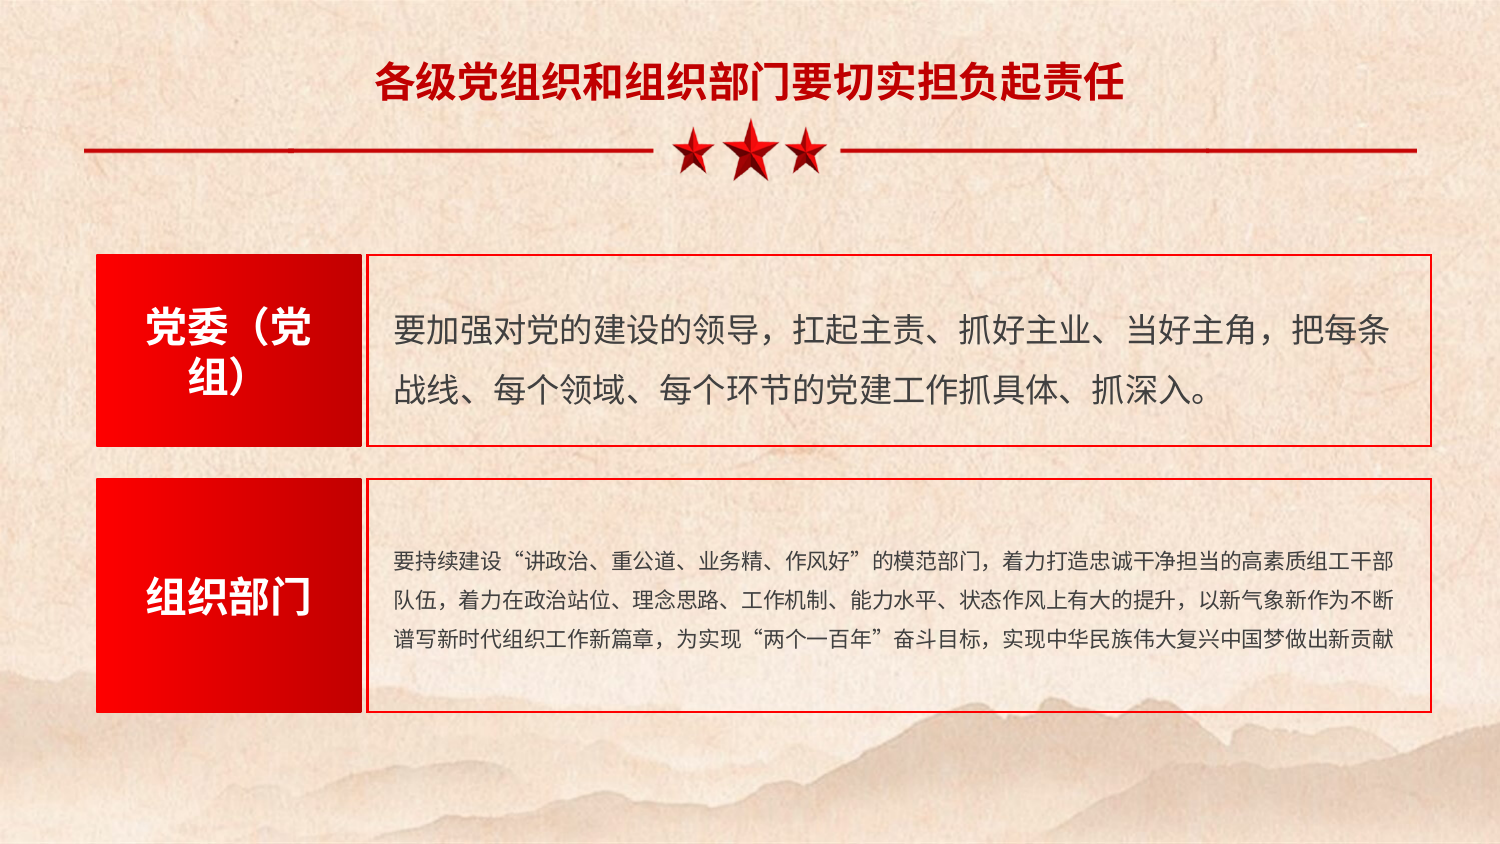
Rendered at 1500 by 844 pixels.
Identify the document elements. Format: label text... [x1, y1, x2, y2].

text_box 组织部门 [95, 478, 362, 713]
text_box 要加强对党的建设的领导，扛起主责、抓好主业、当好主角，把每条战线、每个领域、每个环节的党建工作抓具体、抓深入。 [393, 289, 1405, 421]
text_box 要持续建设“讲政治、重公道、业务精、作风好”的模范部门，着力打造忠诚干净担当的高素质组工干部队伍，着力在政治站位、理念思路、工作机制、能力水平、状态作风上有大的提升，以新气象新作为不断谱写新时代组织工作新篇章，为实现“两个一百年”奋斗目标，实现中华民族伟大复兴中国梦做出新贡献 [393, 534, 1405, 657]
text_box [366, 478, 1432, 713]
text_box 党委（党组） [95, 254, 362, 447]
text_box [366, 254, 1432, 447]
picture [0, 0, 1500, 844]
text_box 各级党组织和组织部门要切实担负起责任 [157, 48, 1342, 114]
